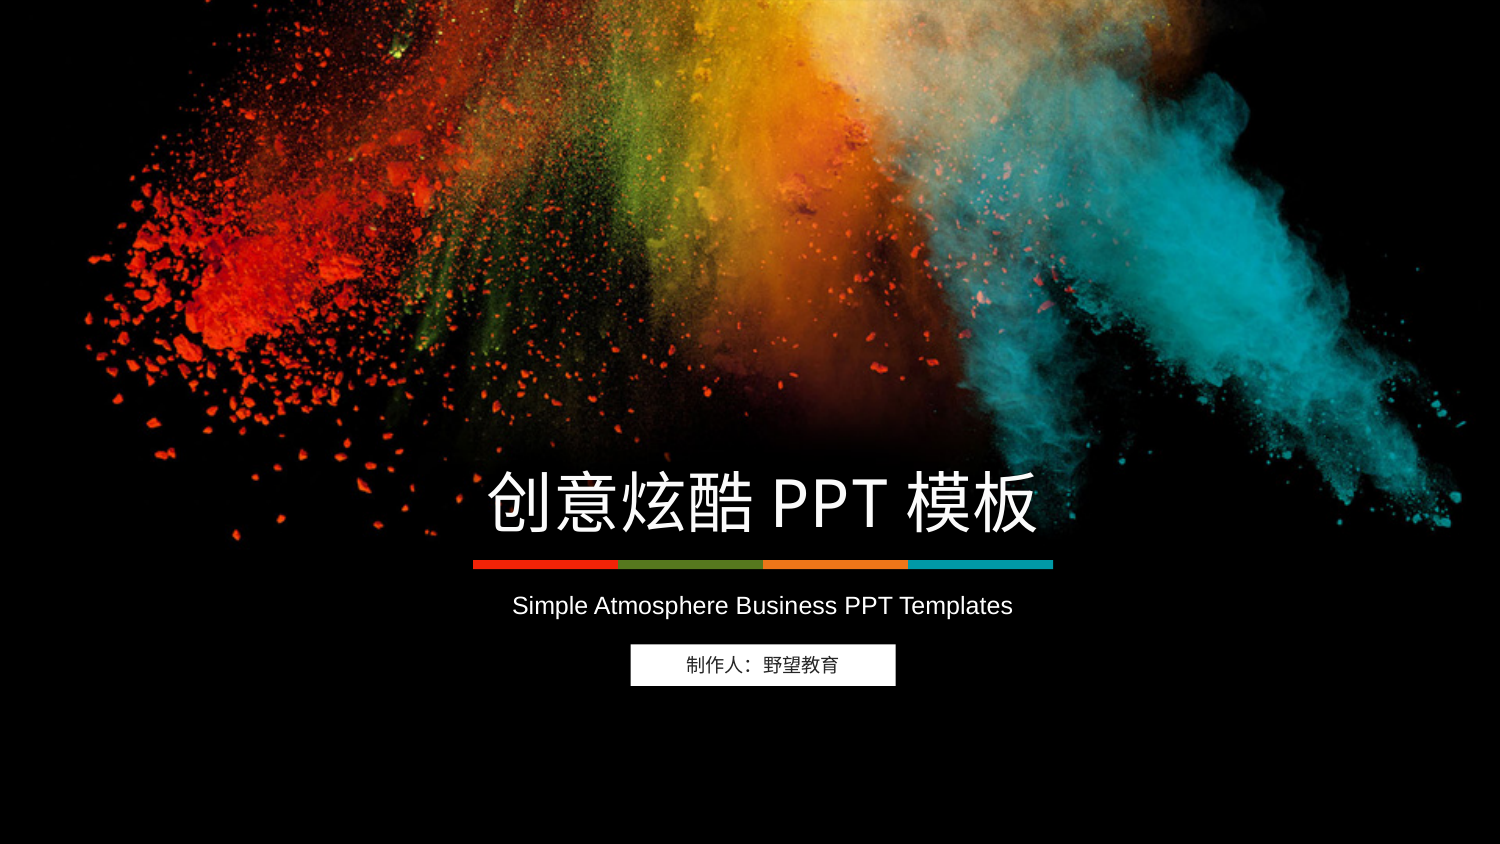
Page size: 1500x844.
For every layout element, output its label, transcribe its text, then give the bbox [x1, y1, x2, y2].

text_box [473, 559, 1054, 570]
text_box 制作人：野望教育 [623, 646, 903, 684]
text_box Simple Atmosphere Business PPT Templates [467, 582, 1058, 627]
text_box 创意炫酷PPT模板 [362, 453, 1164, 548]
picture [0, 0, 1500, 844]
